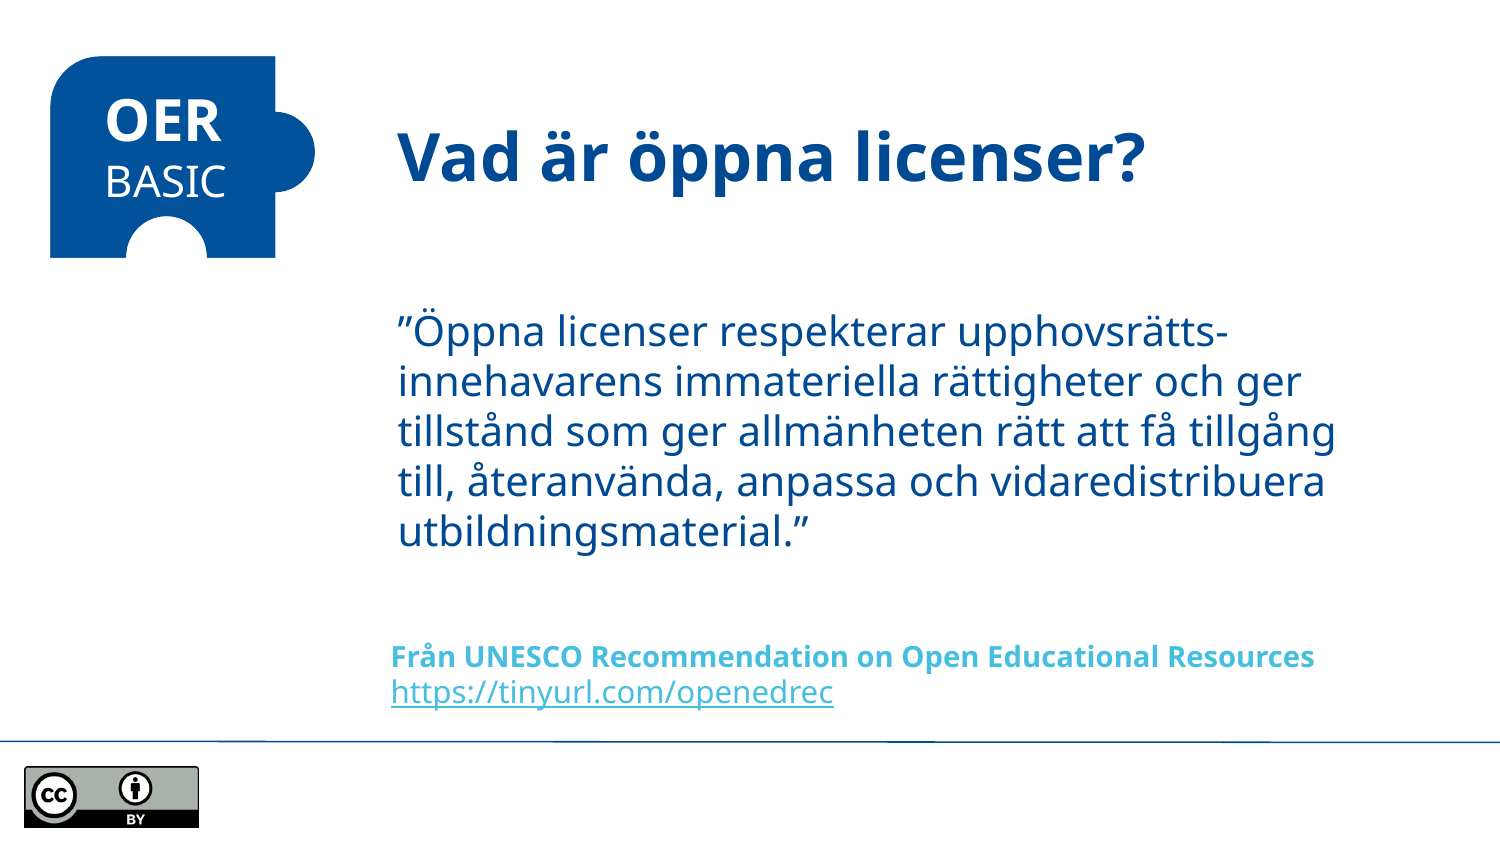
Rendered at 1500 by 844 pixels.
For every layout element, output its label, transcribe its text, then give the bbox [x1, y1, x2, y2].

text_box ”Öppna licenser respekterar upphovsrätts- innehavarens immateriella rättigheter och ger tillstånd som ger allmänheten rätt att få tillgång till, återanvända, anpassa och vidaredistribuera utbildningsmaterial.” [382, 289, 1388, 623]
text_box Från UNESCO Recommendation on Open Educational Resources [375, 623, 1500, 689]
picture [24, 765, 199, 828]
picture [50, 56, 316, 258]
text_box [0, 750, 1500, 844]
text_box https://tinyurl.com/openedrec [375, 656, 918, 730]
text_box OER BASIC [321, 65, 491, 225]
text_box Vad är öppna licenser? [491, 99, 1410, 210]
